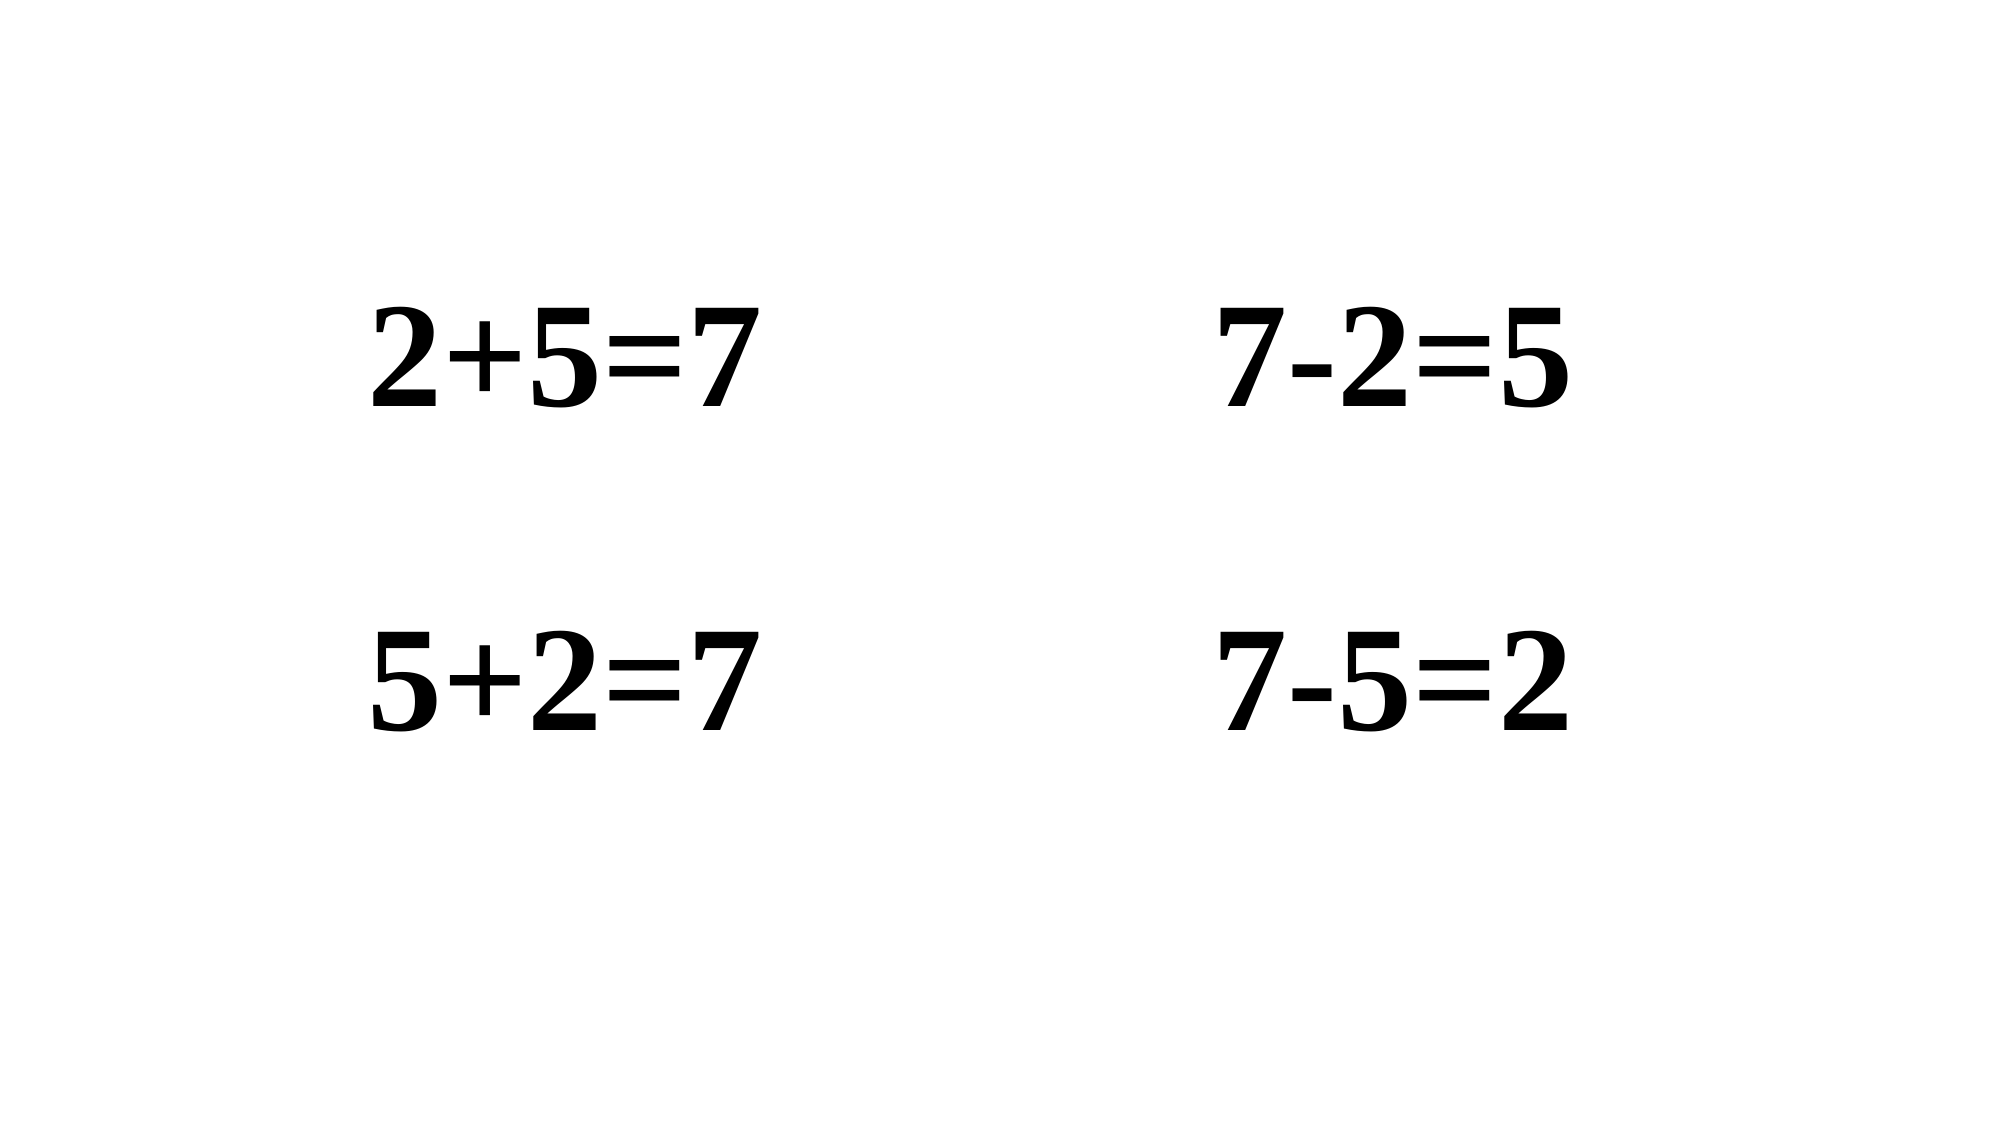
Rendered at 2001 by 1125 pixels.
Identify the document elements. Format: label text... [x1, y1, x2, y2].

title 2+5=7 7-2=5 5+2=7 7-5=2 [127, 91, 1852, 949]
